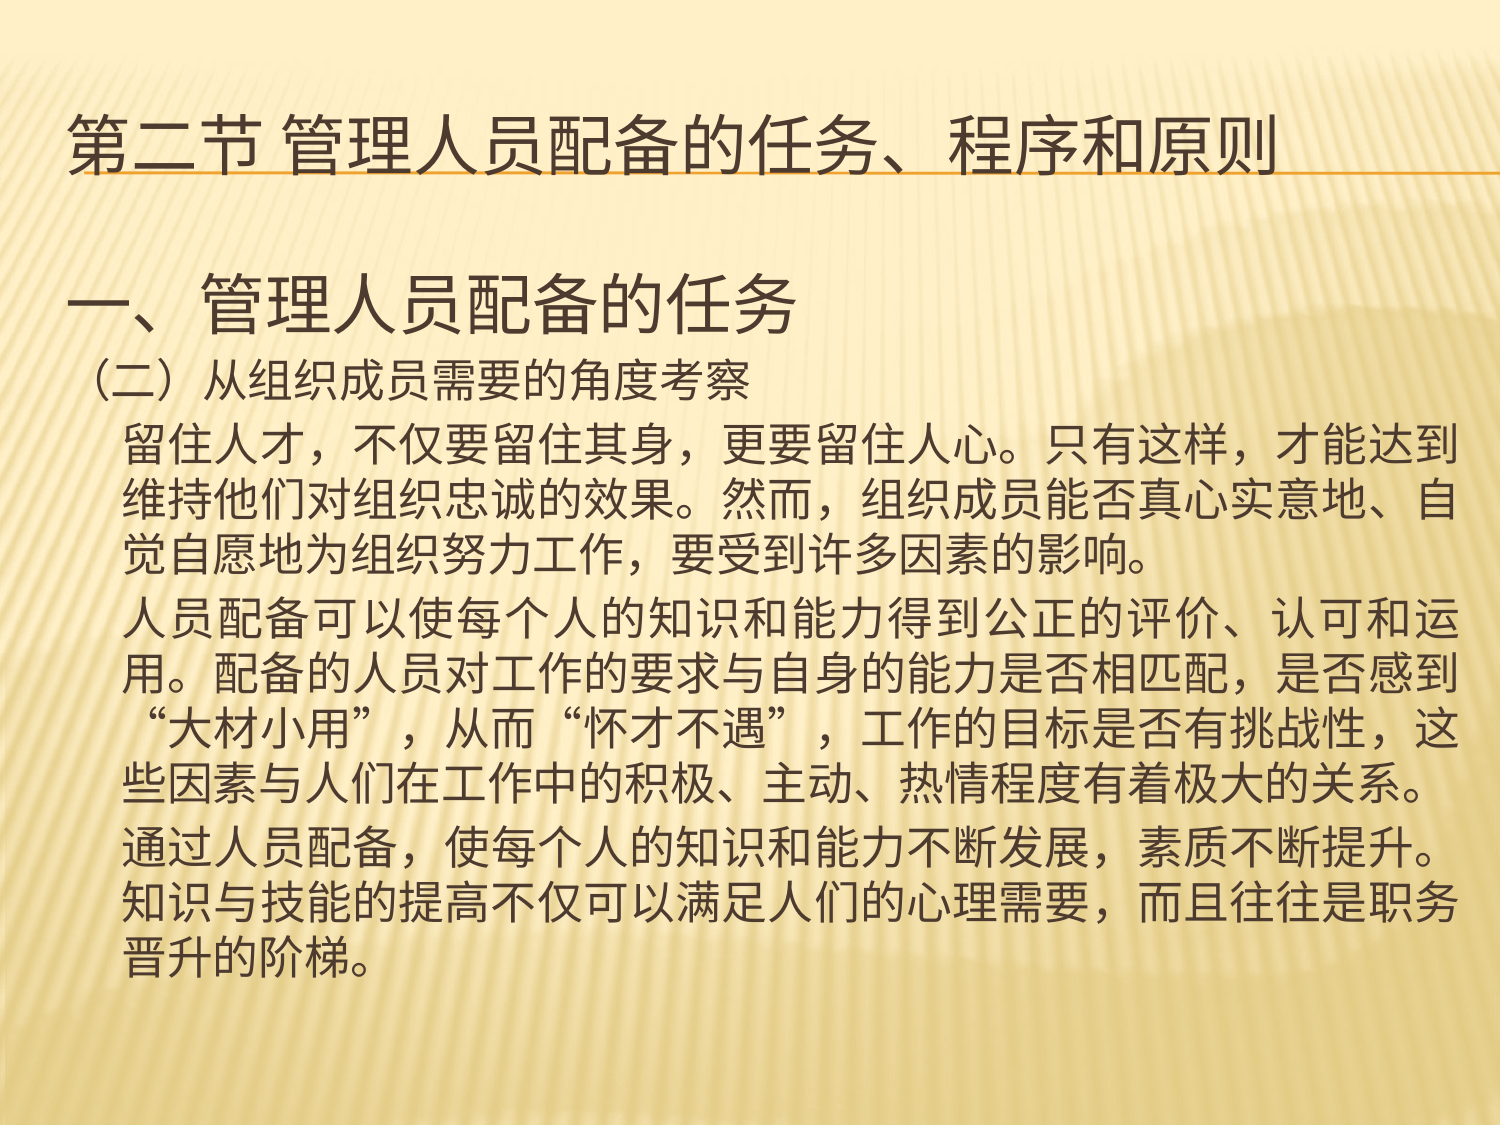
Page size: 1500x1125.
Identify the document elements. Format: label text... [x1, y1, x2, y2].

list 一、管理人员配备的任务 （二）从组织成员需要的角度考察 留住人才，不仅要留住其身，更要留住人心。只有这样，才能达到维持他们对组织忠诚的效果。然而，组织成员能否真心实意地、自觉自愿地为组织努力工作，要受到许多因素的影响。 人员配备可以使每个人的知识和能力得到公正的评价、认可和运用。配备的人员对工作的要求与自身的能力是否相匹配，是否感到“大材小用”，从而“怀才不遇”，工作的目标是否有挑战性，这些因素与人们在工作中的积极、主动、热情程度有着极大的关系。 通过人员配备，使每个人的知识和能力不断发展，素质不断提升。知识与技能的提高不仅可以满足人们的心理需要，而且往往是职务晋升的阶梯。 [49, 254, 1476, 998]
title 第二节 管理人员配备的任务、程序和原则 [50, 75, 1475, 213]
